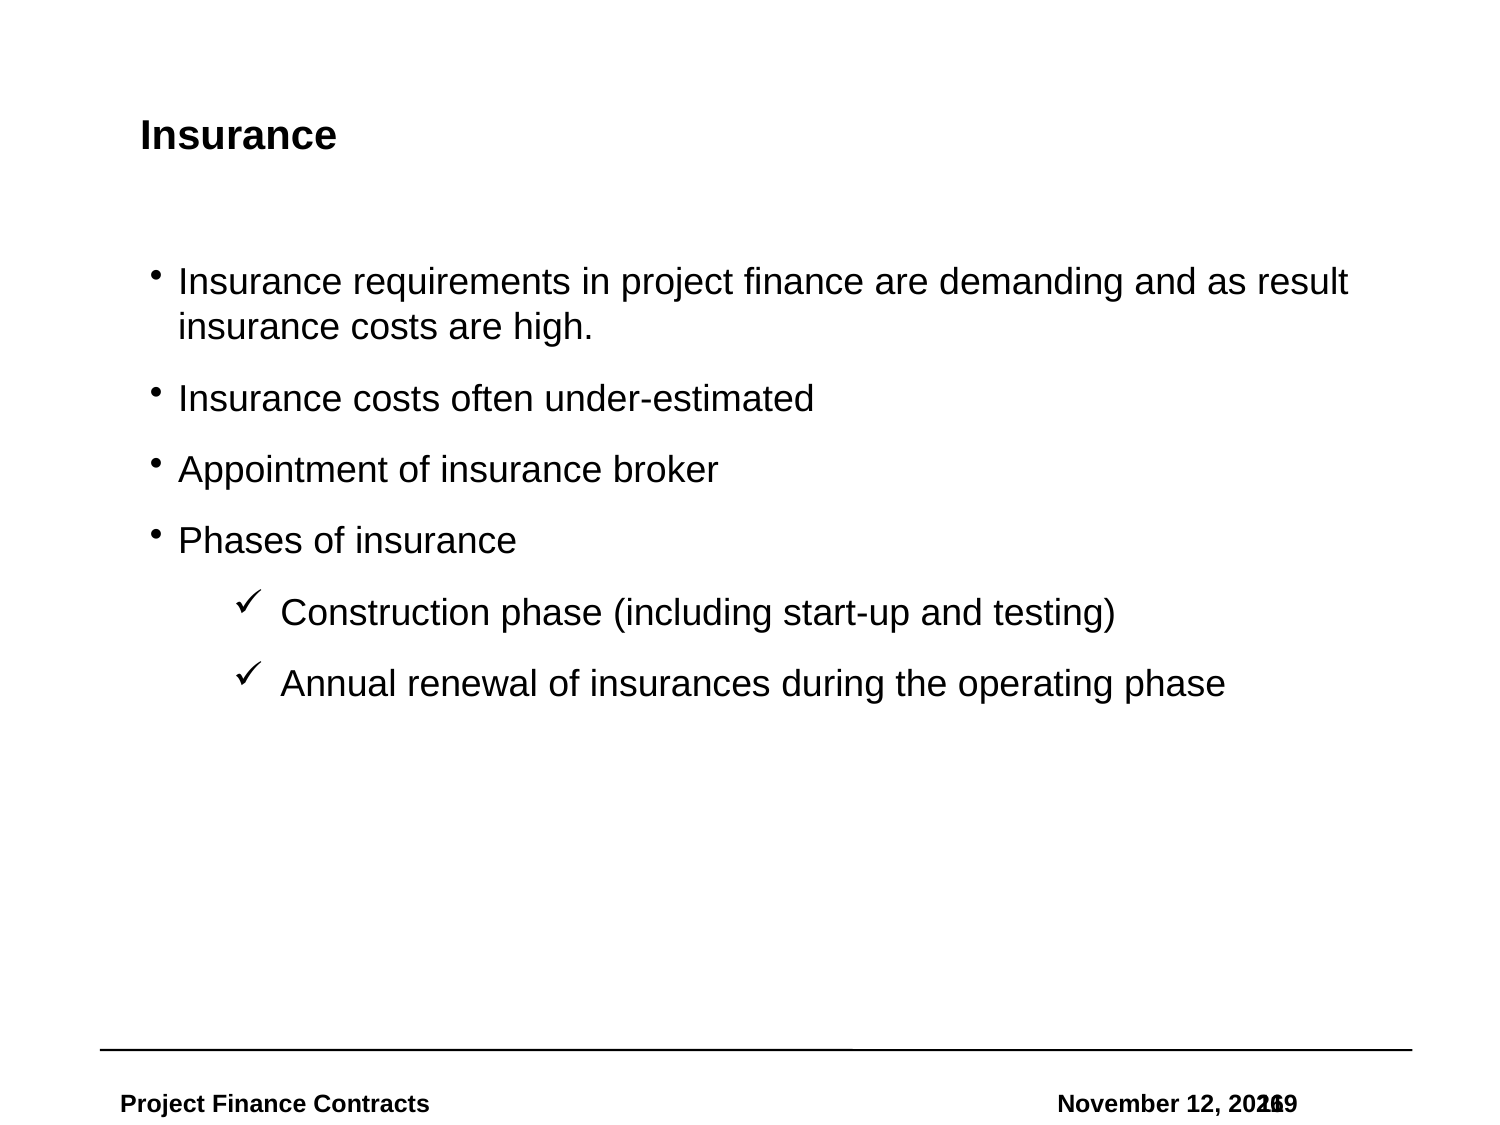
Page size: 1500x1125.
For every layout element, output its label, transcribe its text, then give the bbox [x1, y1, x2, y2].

list Insurance requirements in project finance are demanding and as result insurance costs are high. Insurance costs often under-estimated Appointment of insurance broker Phases of insurance Construction phase (including start-up and testing) Annual renewal of insurances during the operating phase [124, 249, 1376, 1001]
title Insurance [124, 99, 1288, 226]
